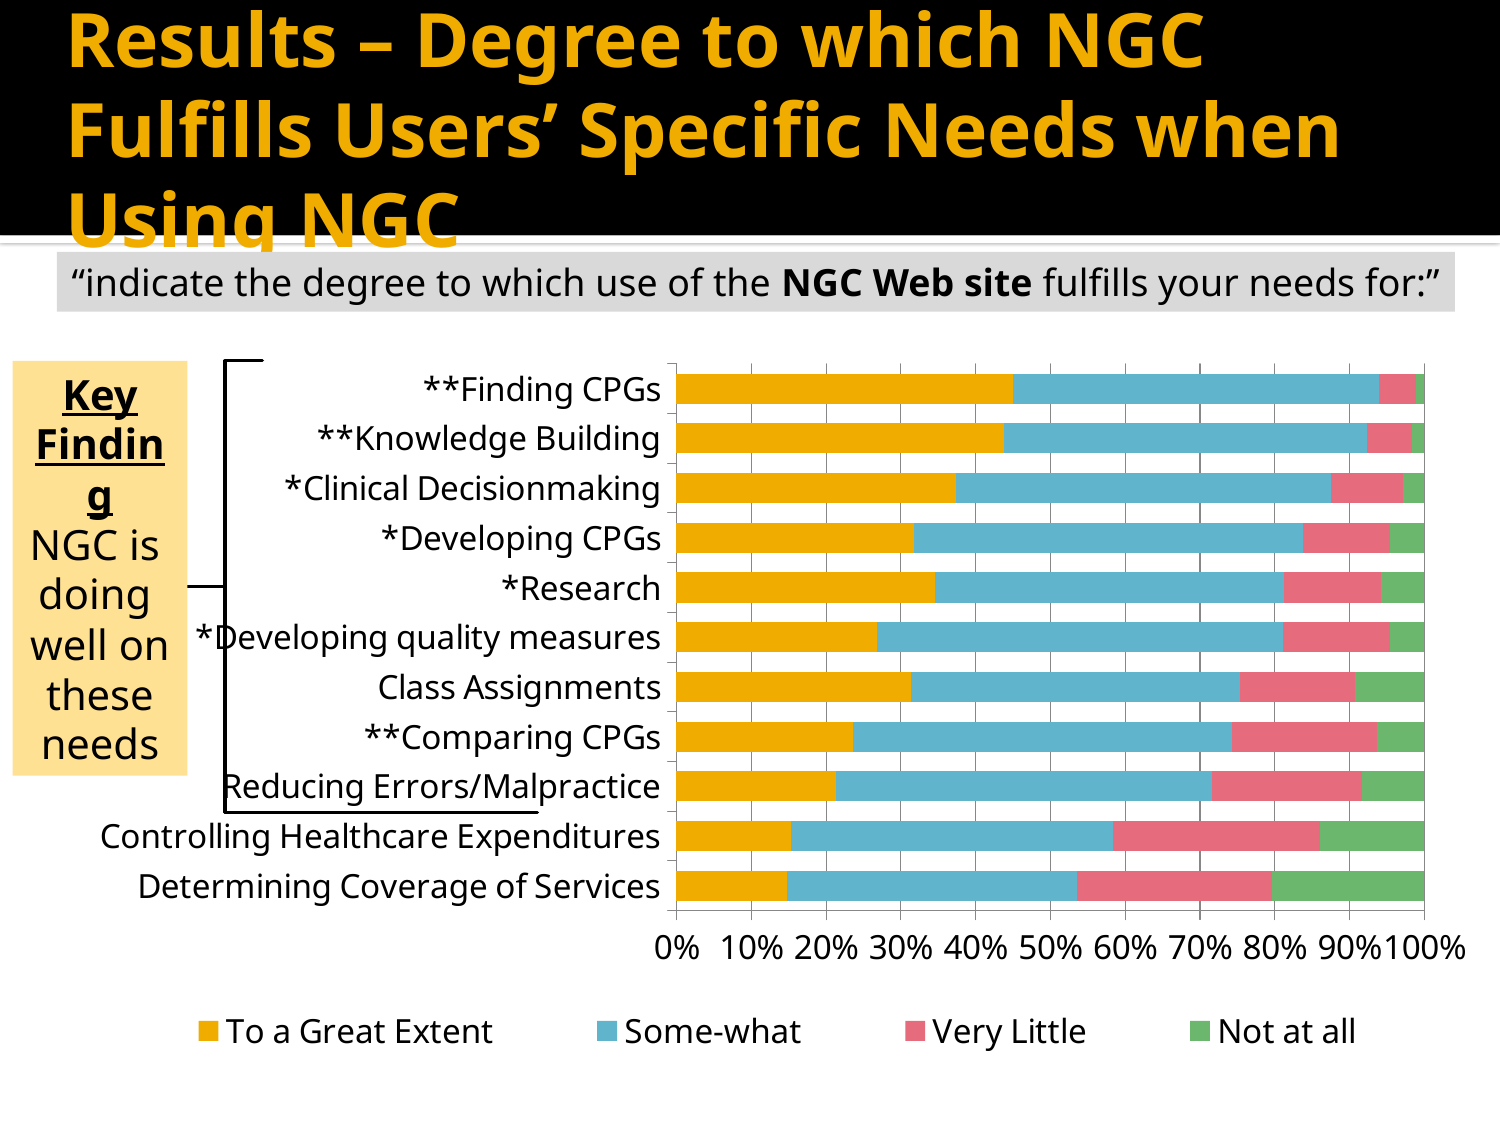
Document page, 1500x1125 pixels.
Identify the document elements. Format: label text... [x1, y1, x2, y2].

title Results – Degree to which NGC Fulfills Users’ Specific Needs when Using NGC [50, 24, 1475, 231]
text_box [12, 251, 1475, 1088]
